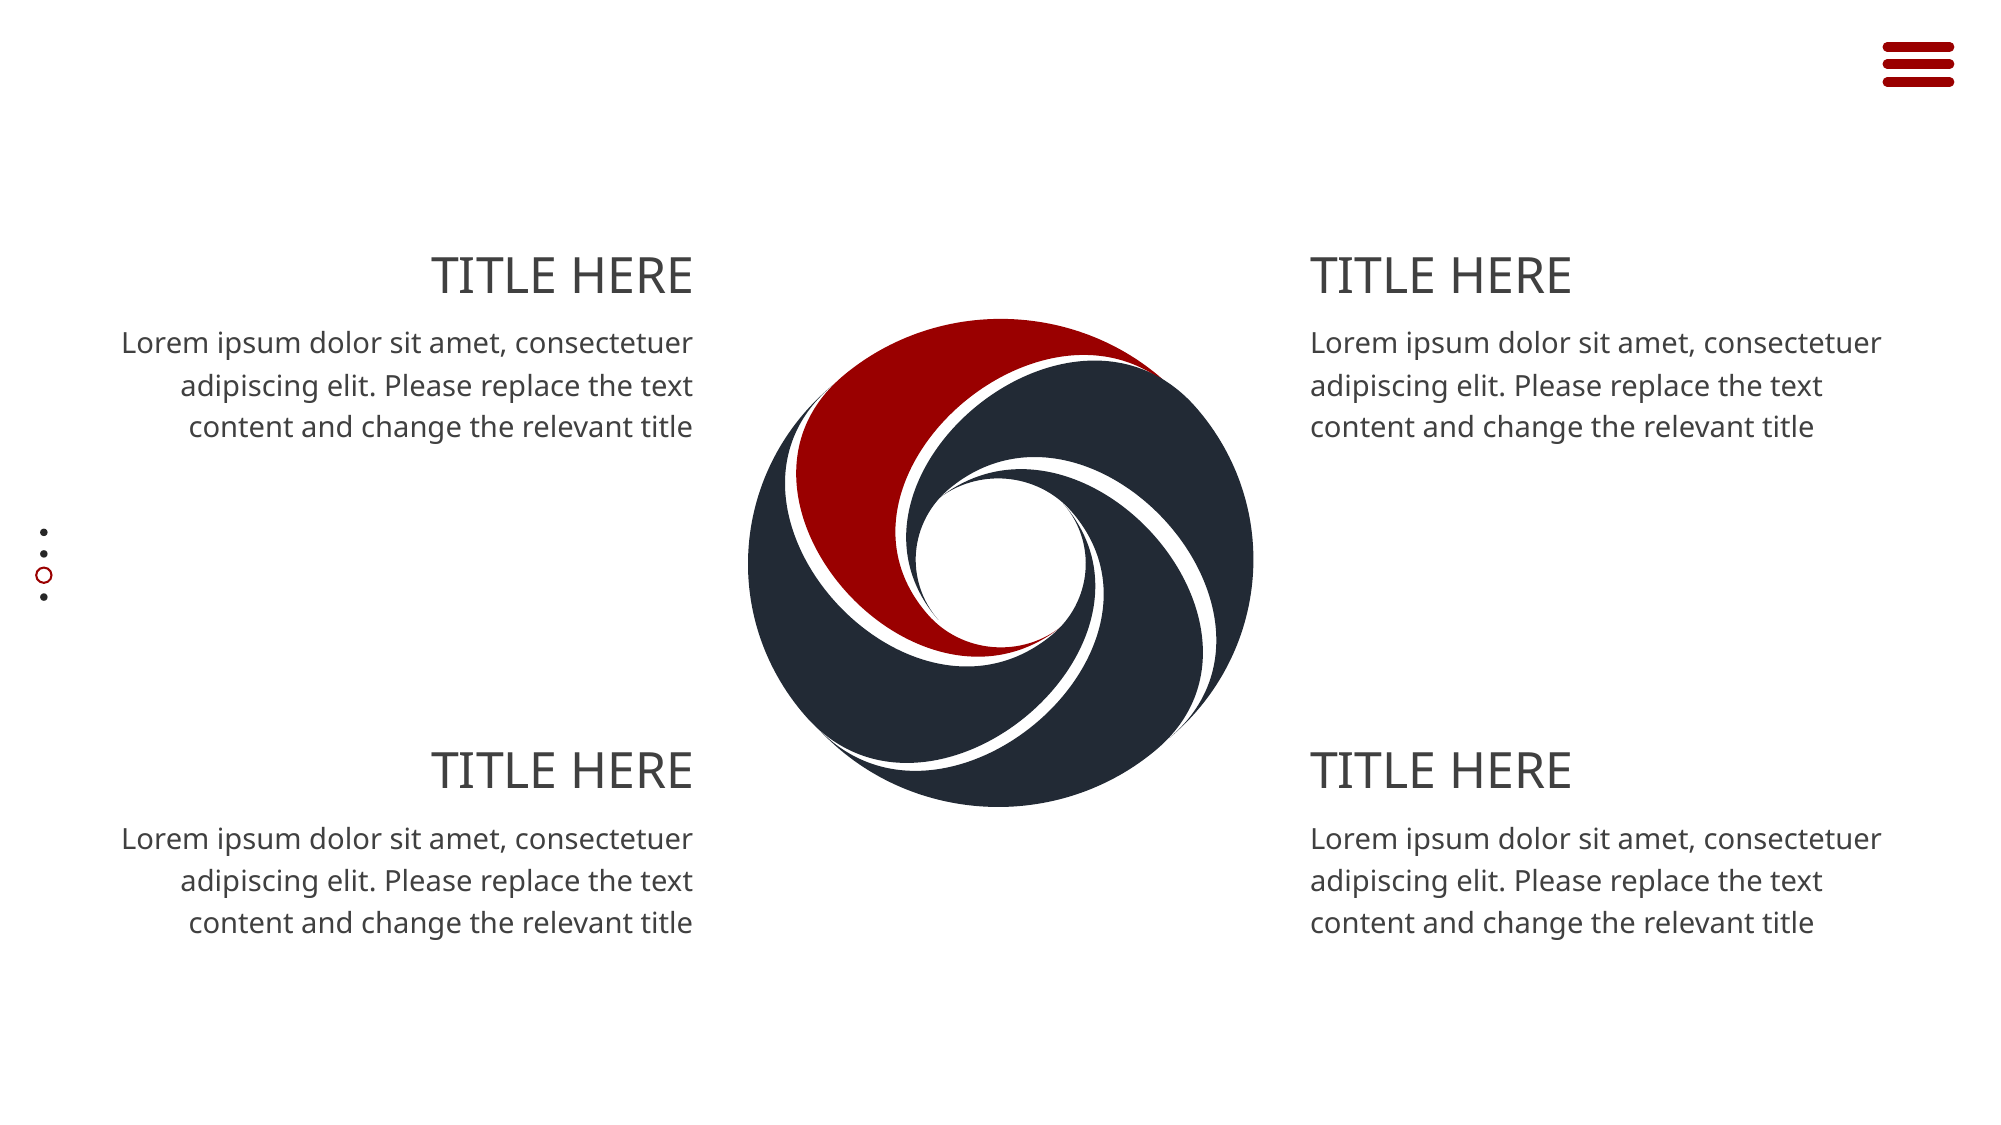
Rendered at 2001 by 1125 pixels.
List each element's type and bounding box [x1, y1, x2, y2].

text_box [92, 719, 709, 949]
text_box [36, 528, 52, 601]
text_box [1295, 719, 1911, 949]
text_box [1295, 223, 1911, 453]
text_box [92, 223, 709, 453]
text_box [686, 259, 1314, 866]
text_box [1887, 46, 1950, 83]
